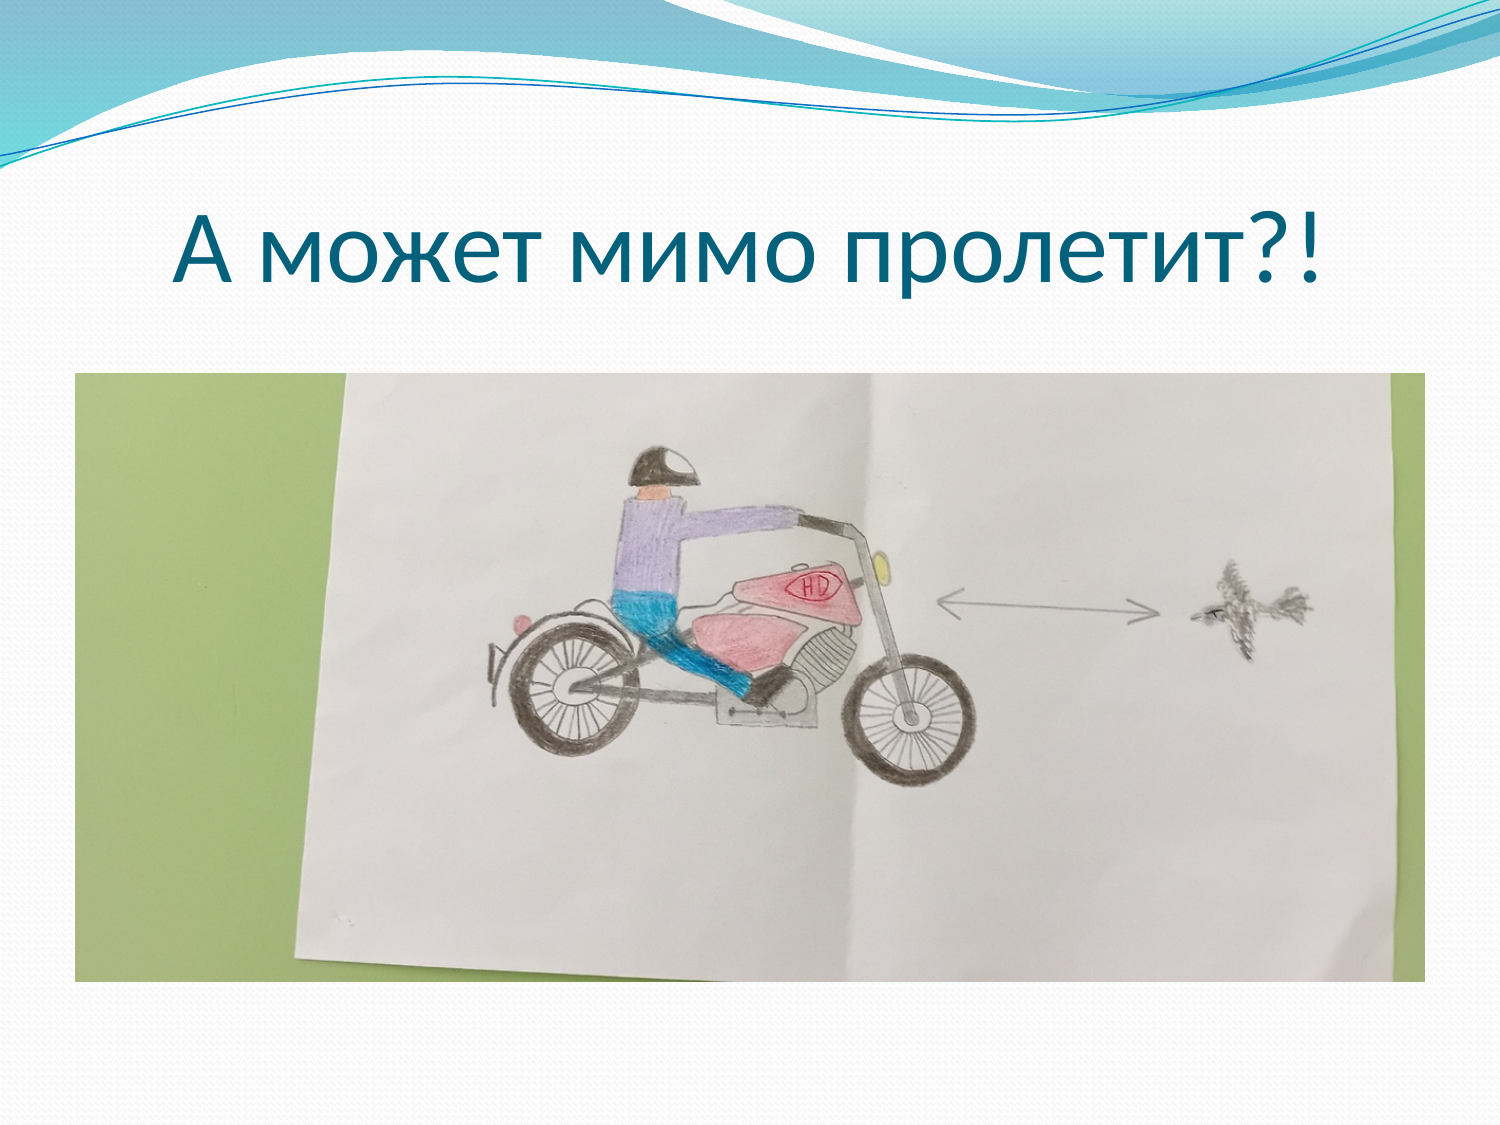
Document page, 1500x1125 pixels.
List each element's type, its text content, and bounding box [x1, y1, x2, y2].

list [74, 373, 1426, 982]
title А может мимо пролетит?! [75, 115, 1425, 303]
